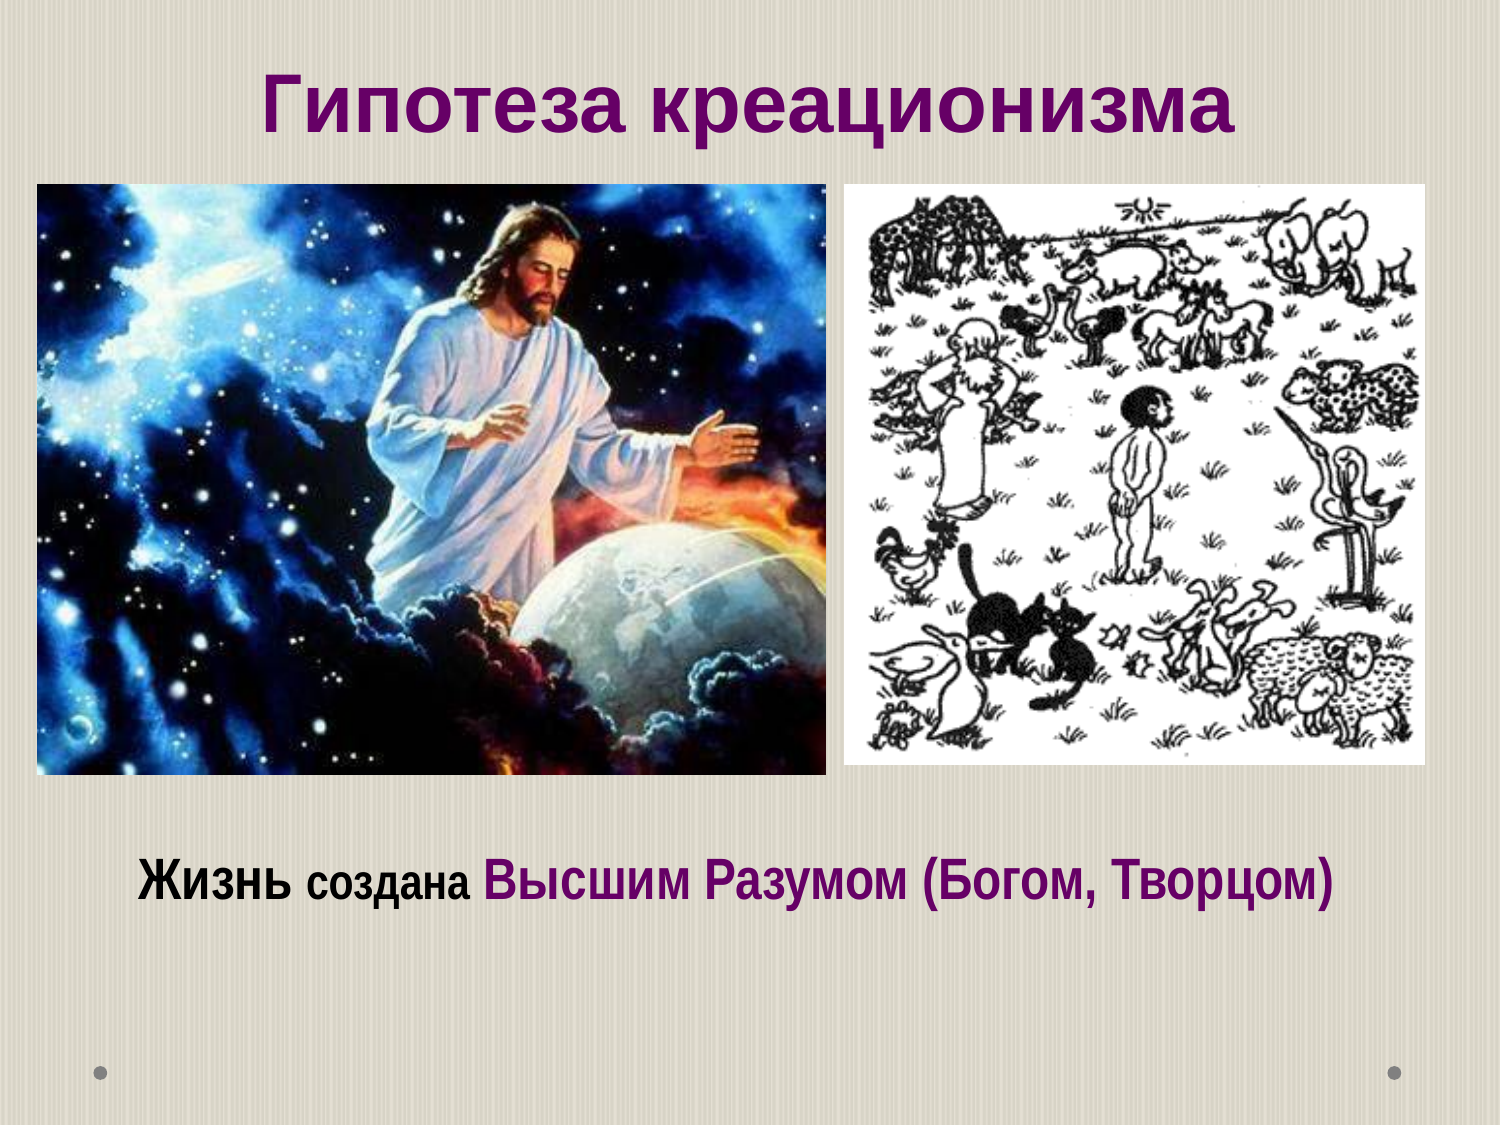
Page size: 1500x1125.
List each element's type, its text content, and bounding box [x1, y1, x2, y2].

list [844, 184, 1425, 765]
picture [37, 184, 826, 776]
text_box Жизнь создана Высшим Разумом (Богом, Творцом) [62, 834, 1424, 919]
text_box Гипотеза креационизма [37, 41, 1459, 157]
